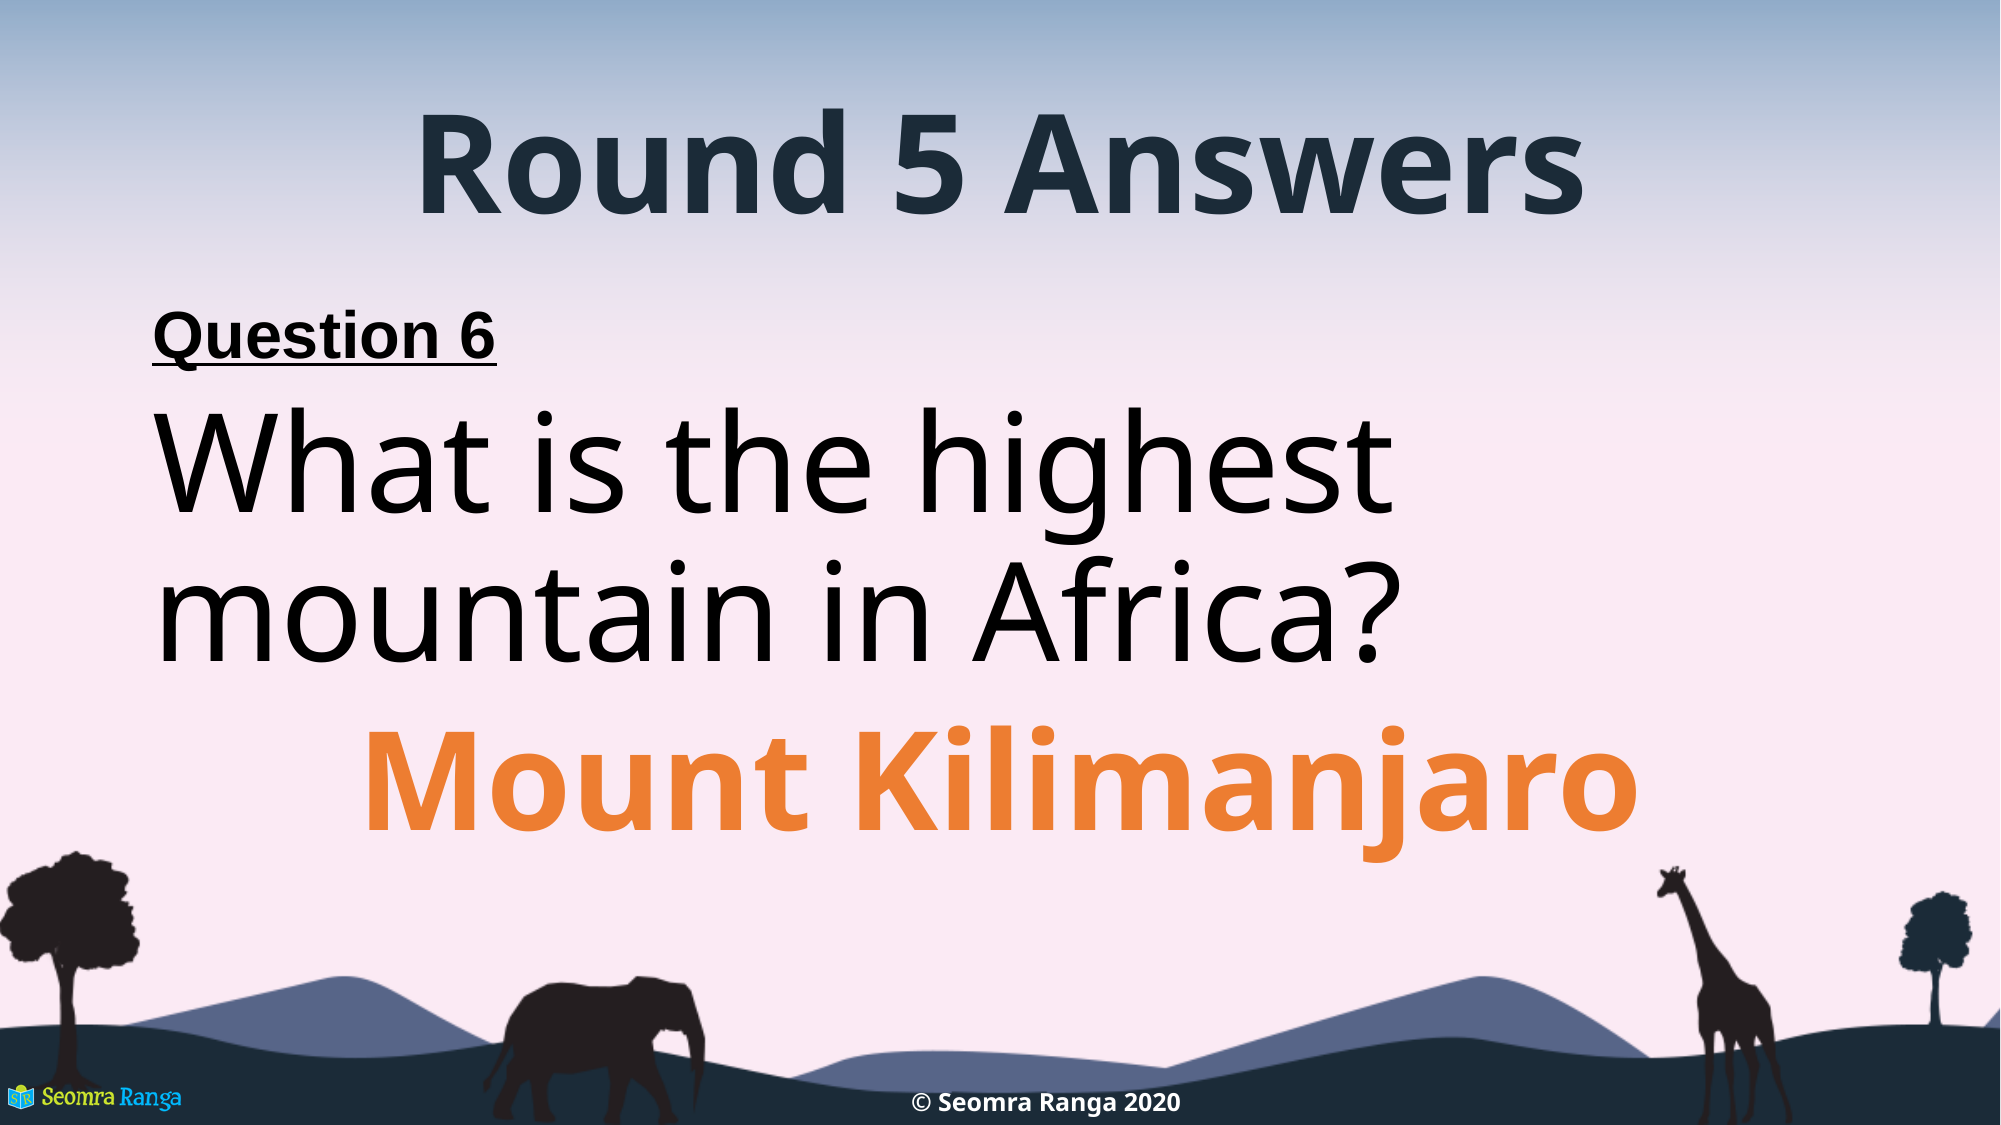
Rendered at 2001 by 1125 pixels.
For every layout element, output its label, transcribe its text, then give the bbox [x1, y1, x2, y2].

title Round 5 Answers [137, 59, 1863, 278]
list Question 6 What is the highest mountain in Africa? Mount Kilimanjaro [137, 293, 1863, 1014]
text_box © Seomra Ranga 2020 www.seomraranga.com [762, 1079, 1330, 1125]
picture [0, 0, 2001, 1125]
